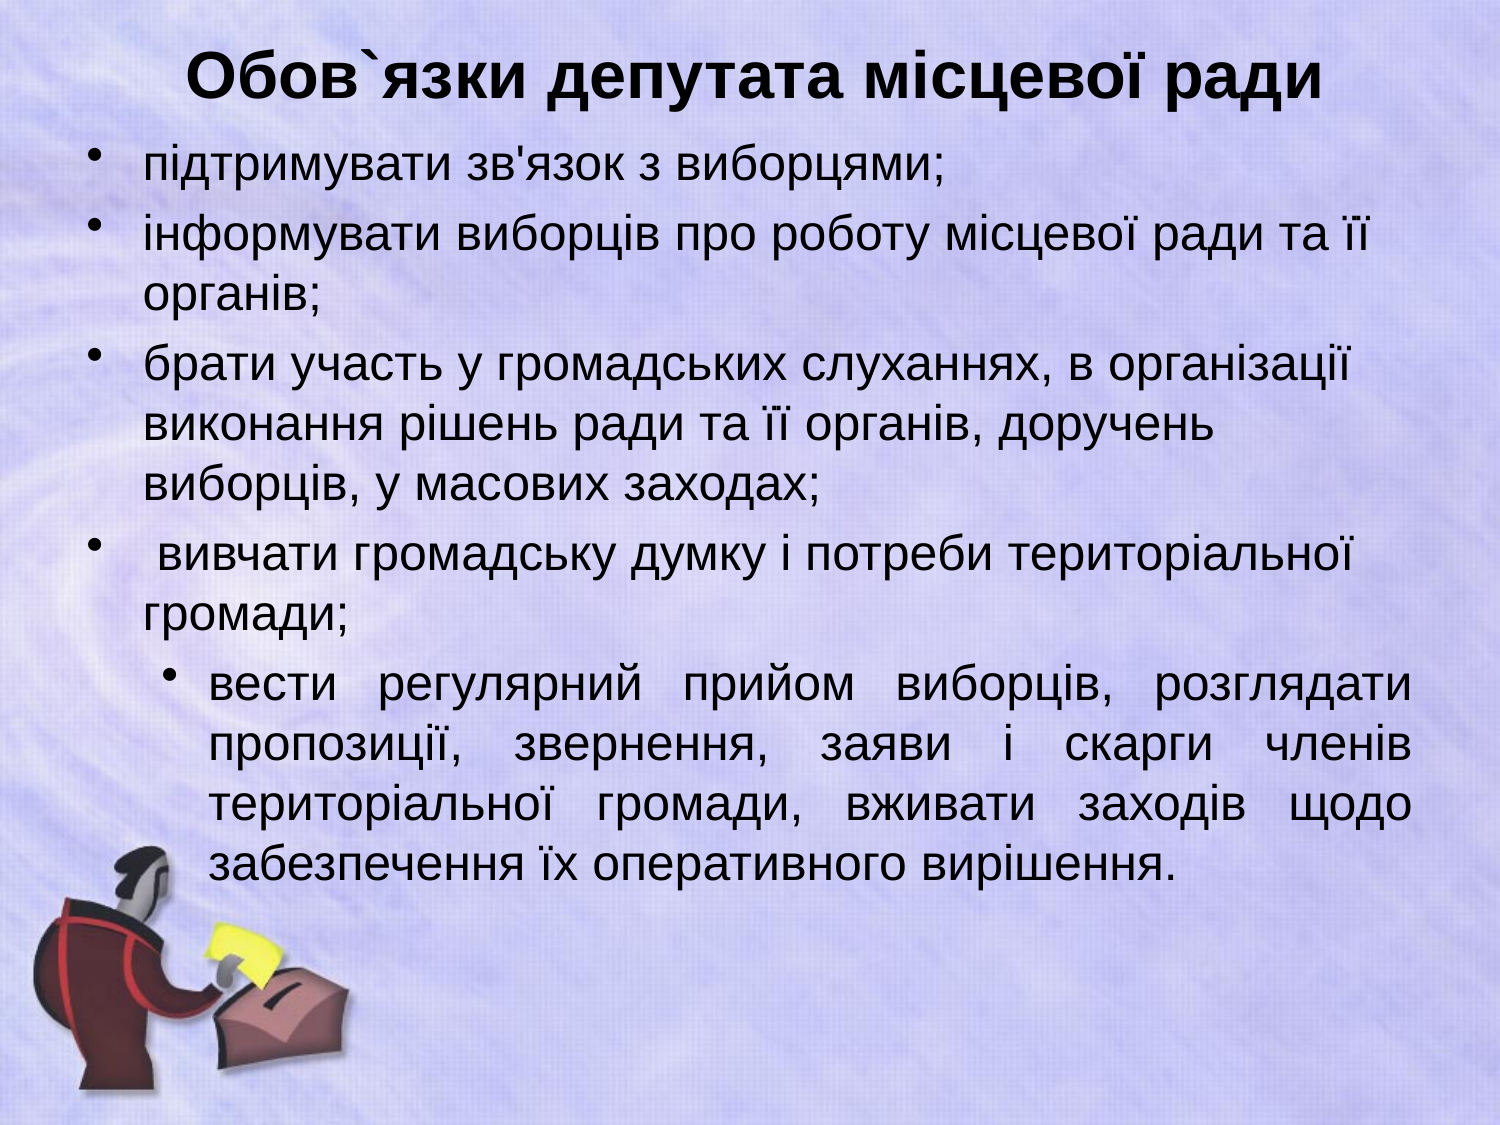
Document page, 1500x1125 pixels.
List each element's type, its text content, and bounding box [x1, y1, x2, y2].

title Обов`язки депутата місцевої ради [34, 0, 1476, 120]
picture [0, 0, 1500, 1125]
list підтримувати зв'язок з виборцями; інформувати виборців про роботу місцевої ради та її органів; брати участь у громадських слуханнях, в організації виконання рішень ради та її органів, доручень виборців, у масових заходах; вивчати громадську думку і потреби територіальної громади; вести регулярний прийом виборців, розглядати пропозиції, звернення, заяви і скарги членів територіальної громади, вживати заходів щодо забезпечення їх оперативного вирішення. [71, 122, 1429, 896]
